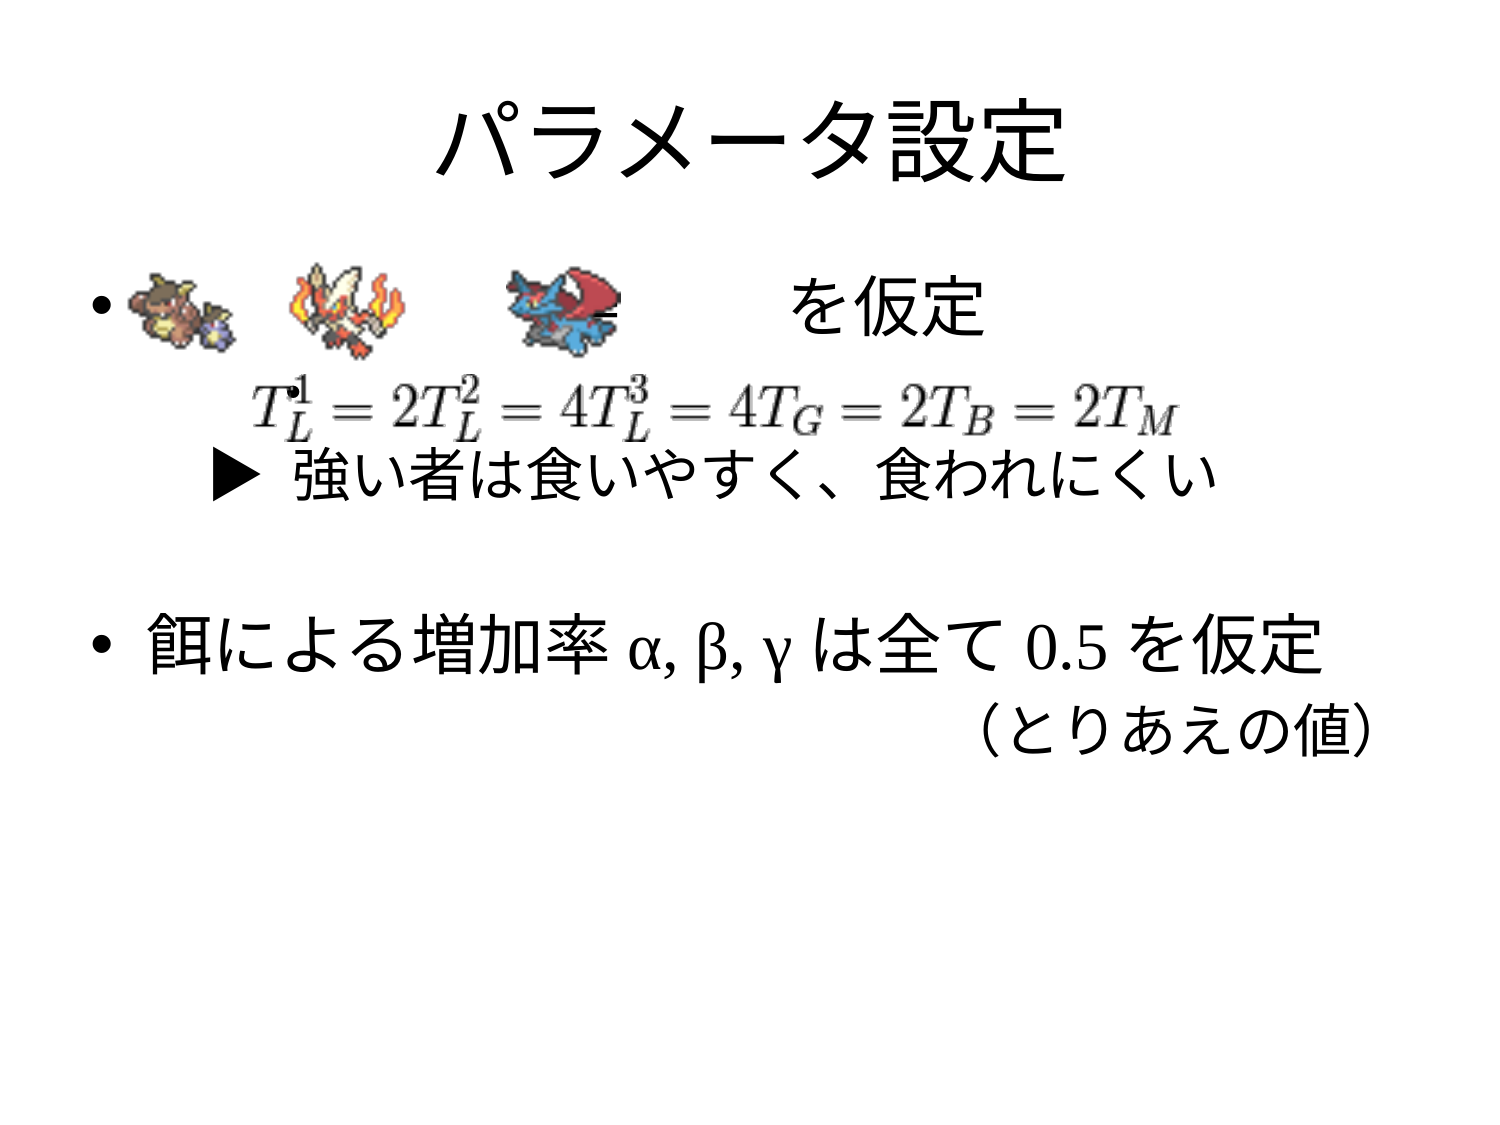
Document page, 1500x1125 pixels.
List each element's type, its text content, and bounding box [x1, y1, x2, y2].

picture [505, 247, 621, 362]
list > >= を仮定 ・ ▶ 強い者は食いやすく、食われにくい 餌による増加率α, β, γは全て0.5を仮定 （とりあえの値） [75, 257, 1425, 1000]
title パラメータ設定 [75, 45, 1425, 233]
picture [111, 232, 1181, 442]
